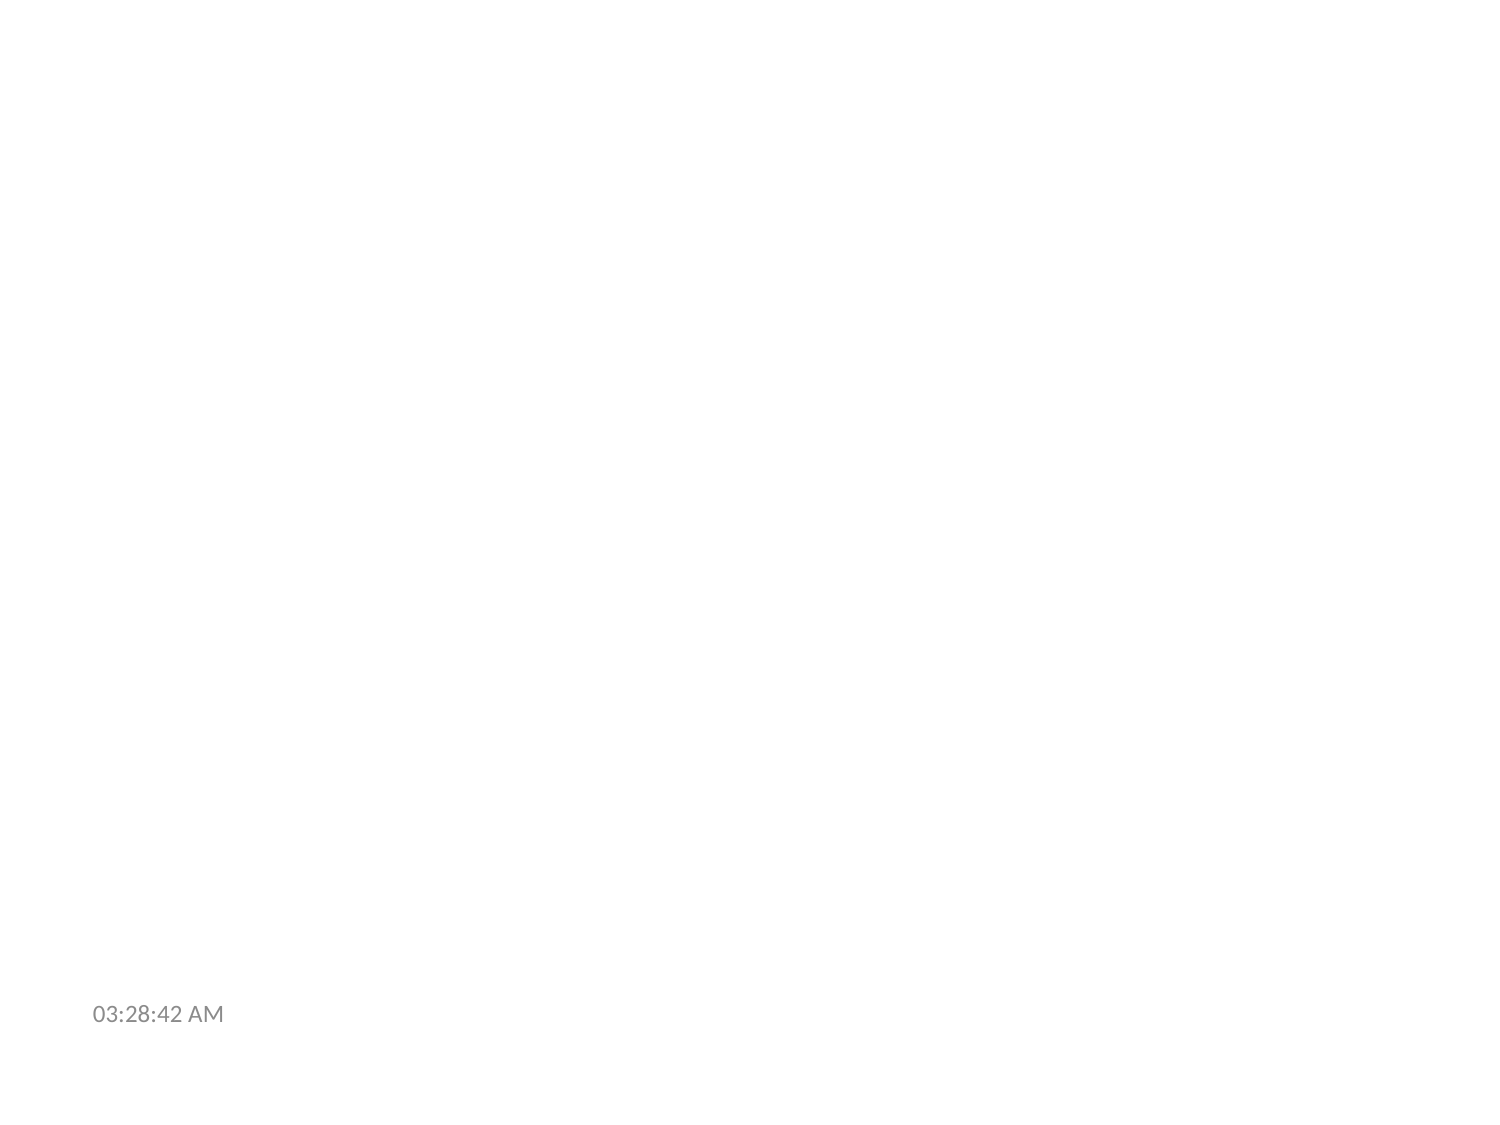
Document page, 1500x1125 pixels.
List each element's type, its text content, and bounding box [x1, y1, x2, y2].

text_box 3:35:09 PM [77, 982, 428, 1043]
